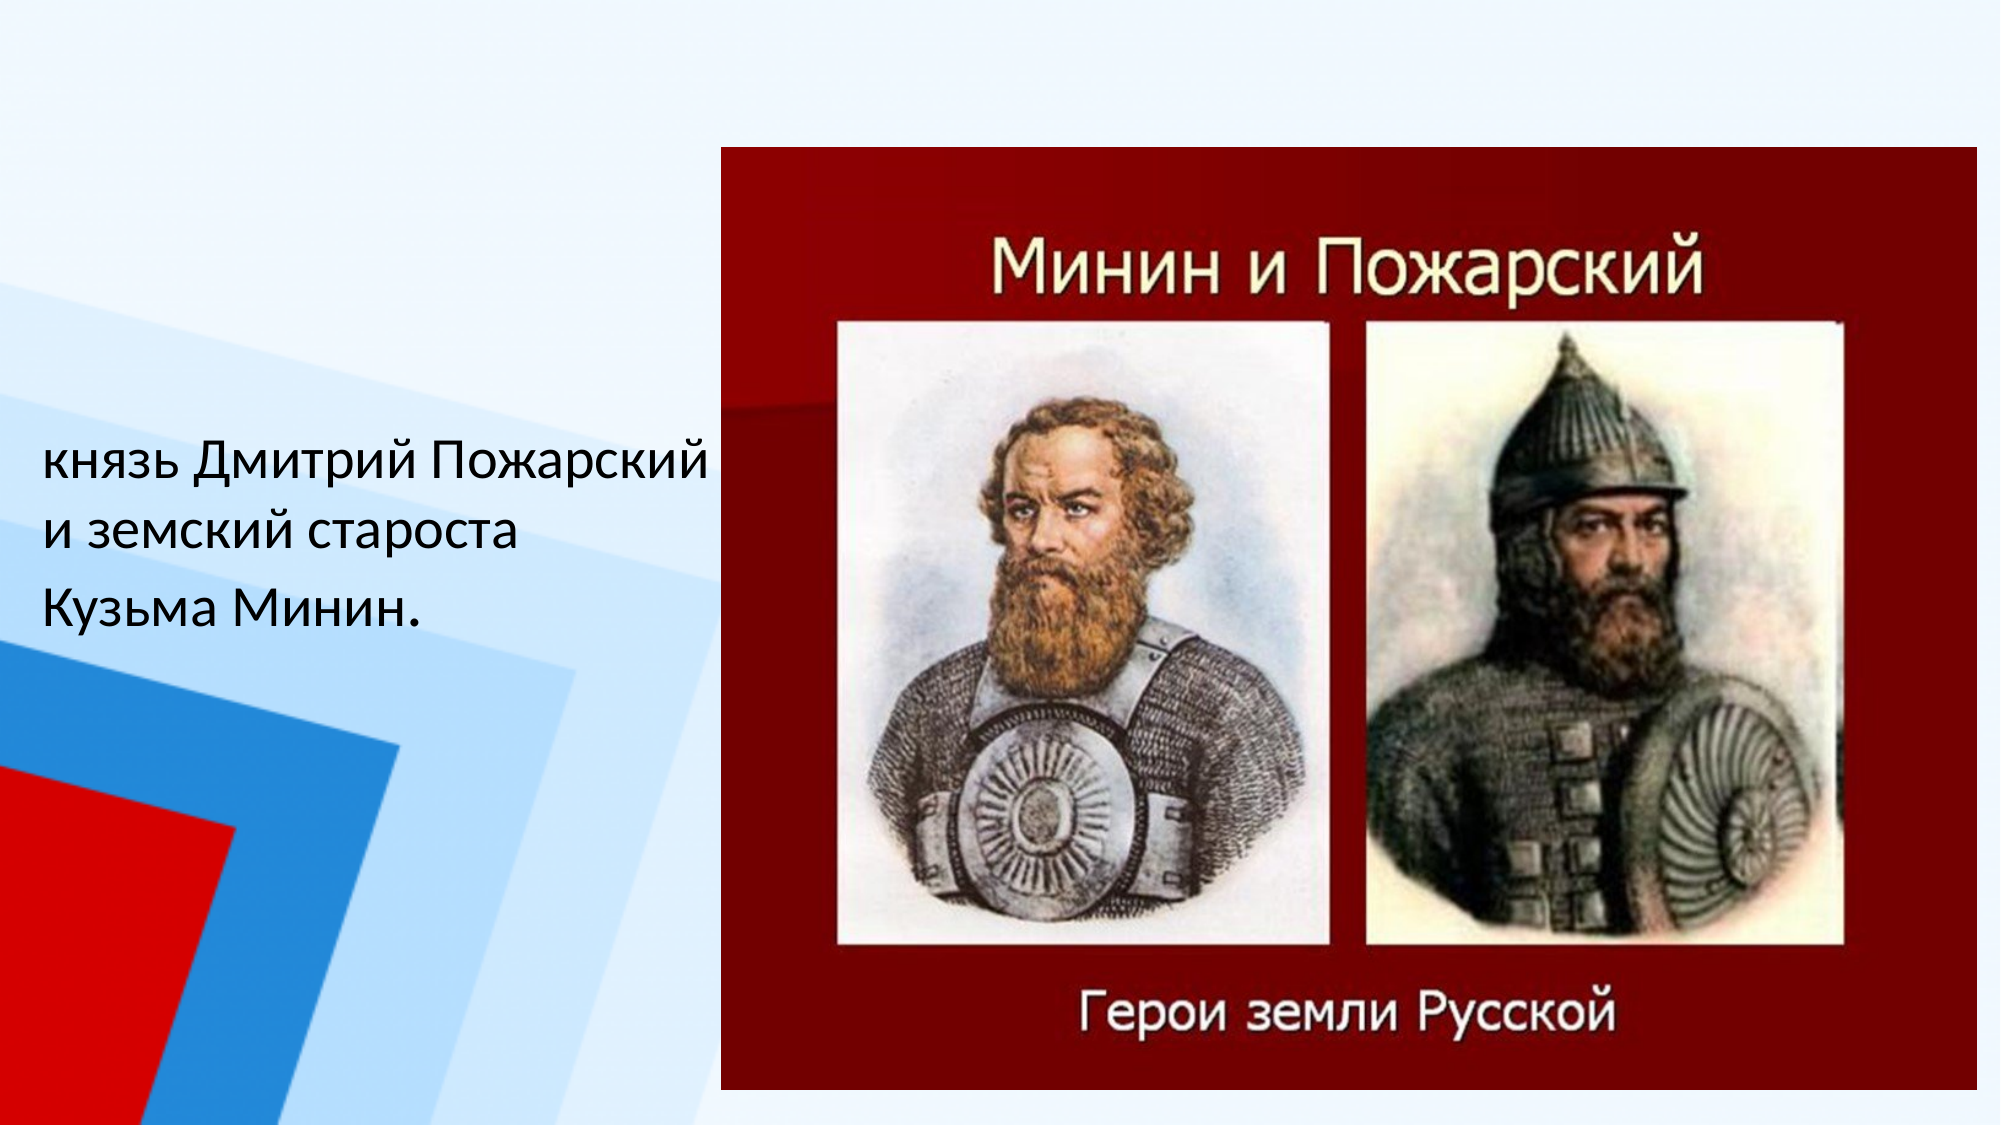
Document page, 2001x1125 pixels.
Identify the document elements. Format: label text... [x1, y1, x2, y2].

text_box князь Дмитрий Пожарский и земский староста Кузьма Минин. [27, 412, 720, 648]
picture [0, 0, 2001, 1125]
